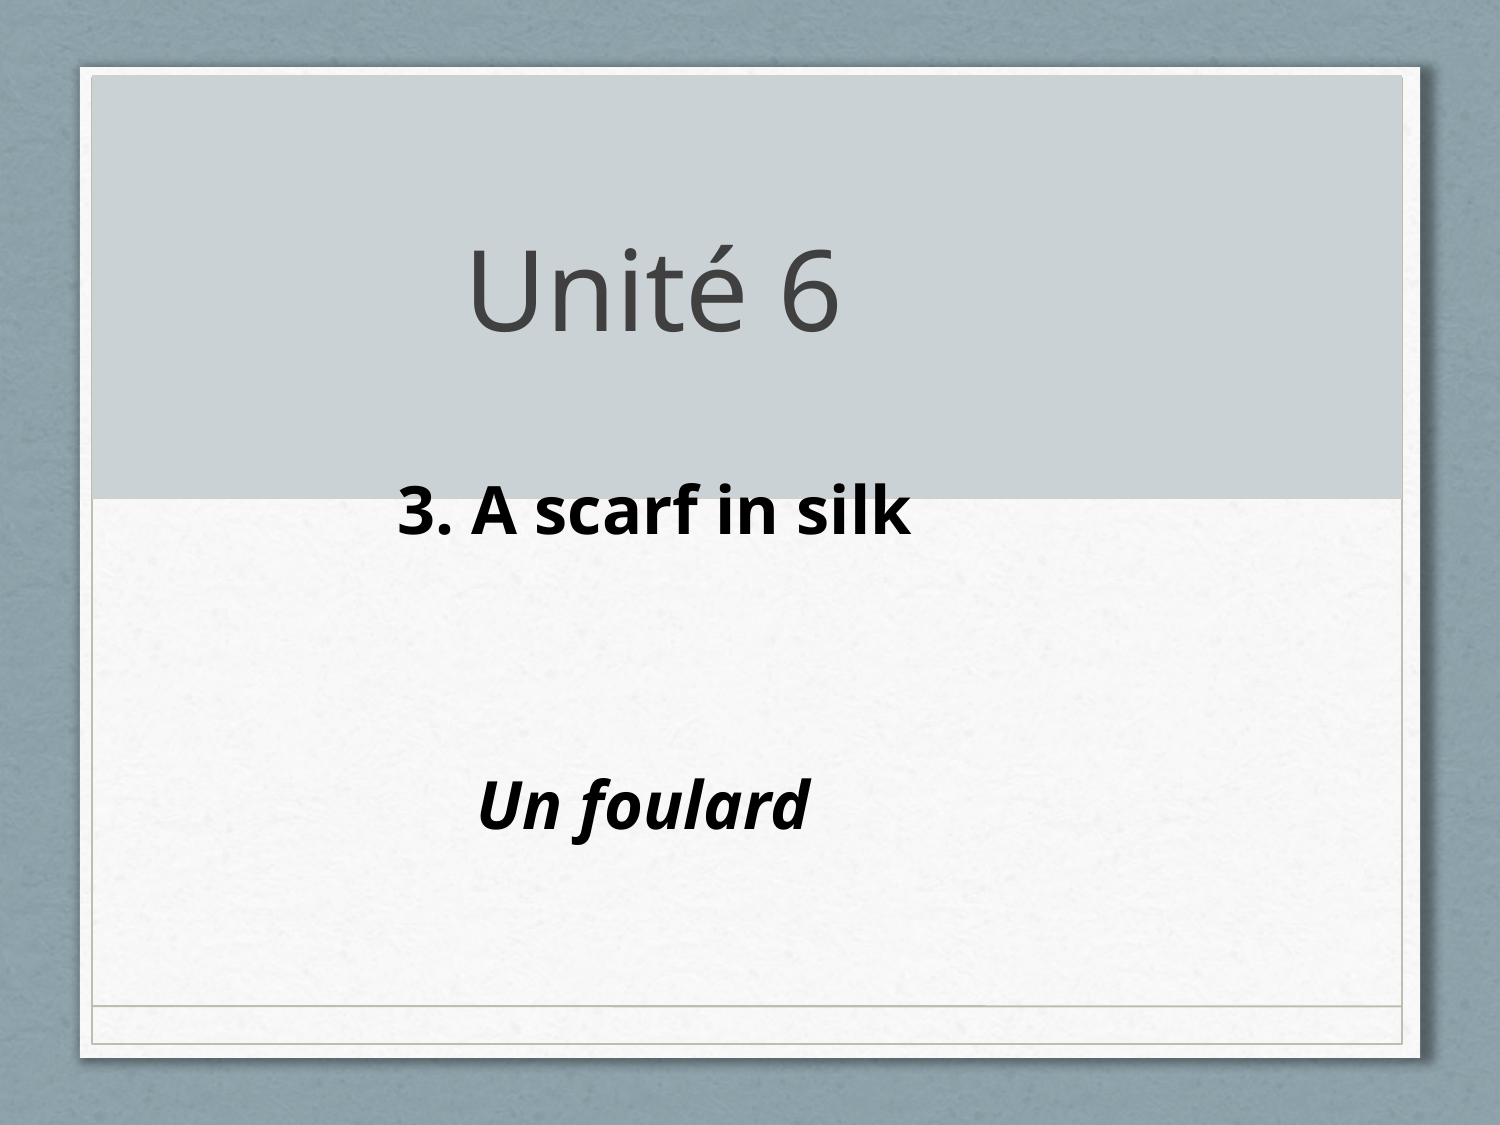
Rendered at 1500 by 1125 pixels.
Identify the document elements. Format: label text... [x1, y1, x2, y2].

title Unité 6 [150, 184, 1187, 362]
text_box Un foulard [461, 755, 825, 850]
picture [79, 67, 1421, 1058]
text_box 3. A scarf in silk [382, 460, 1034, 626]
